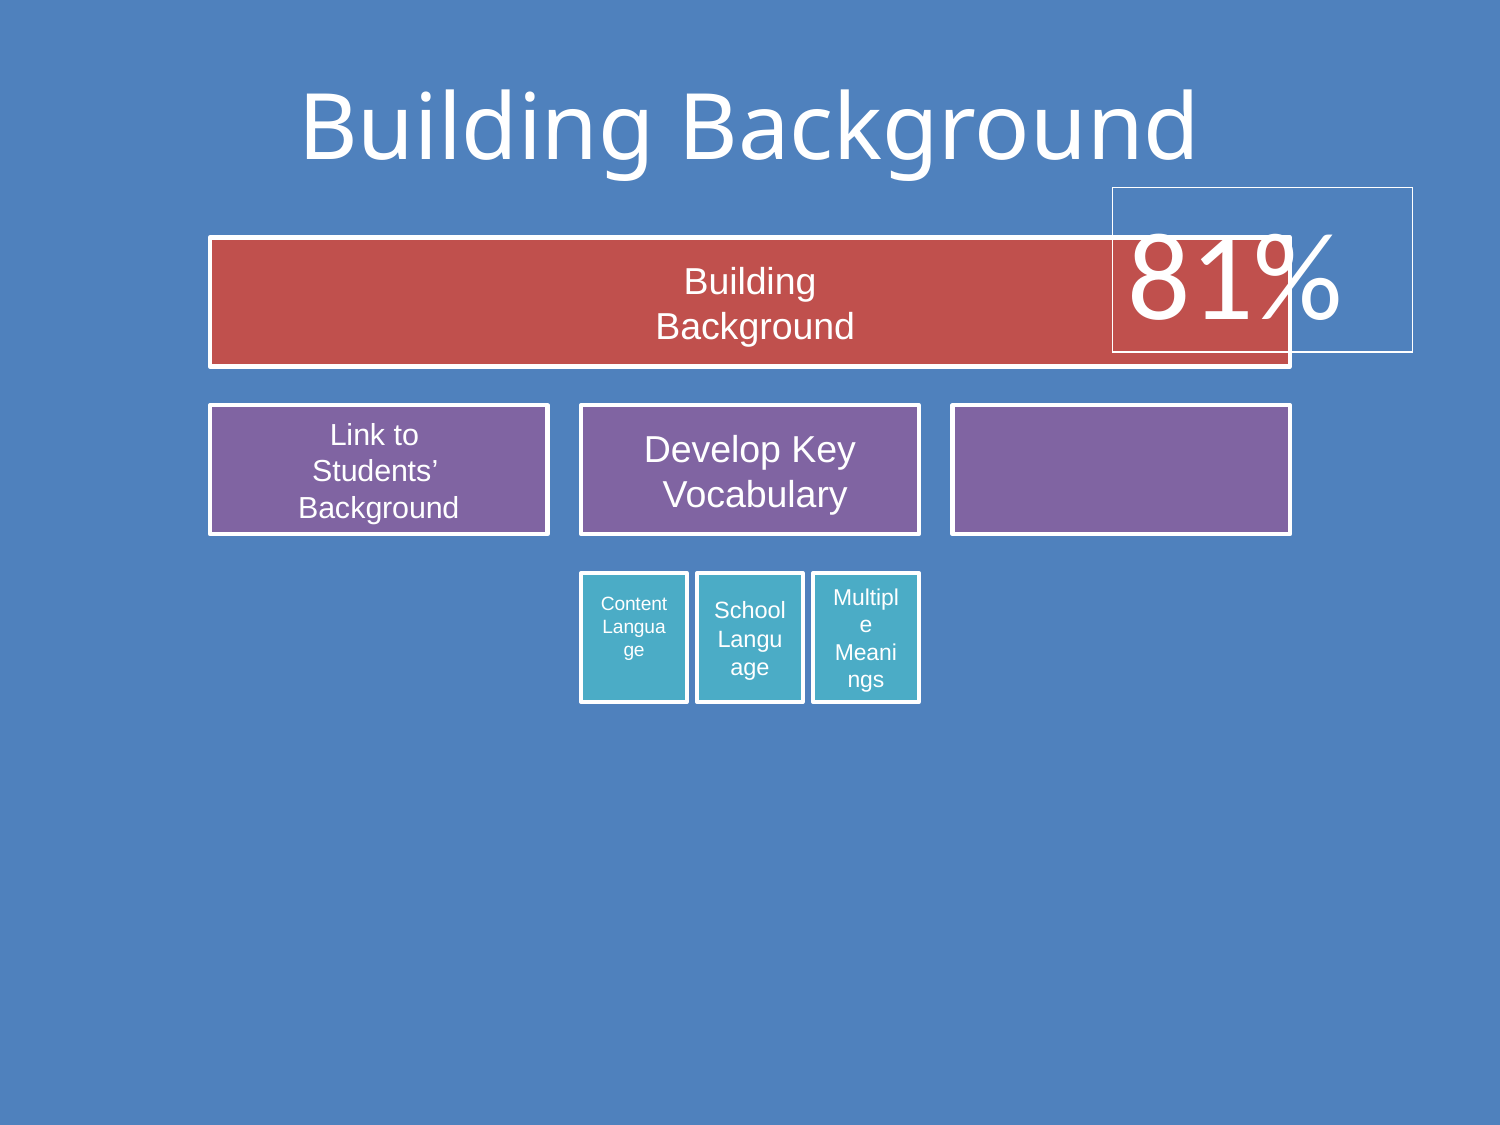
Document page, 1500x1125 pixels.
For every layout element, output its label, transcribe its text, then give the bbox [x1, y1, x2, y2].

title Building Background [75, 45, 1425, 200]
text_box 81% [1112, 187, 1413, 235]
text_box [74, 237, 1426, 1038]
